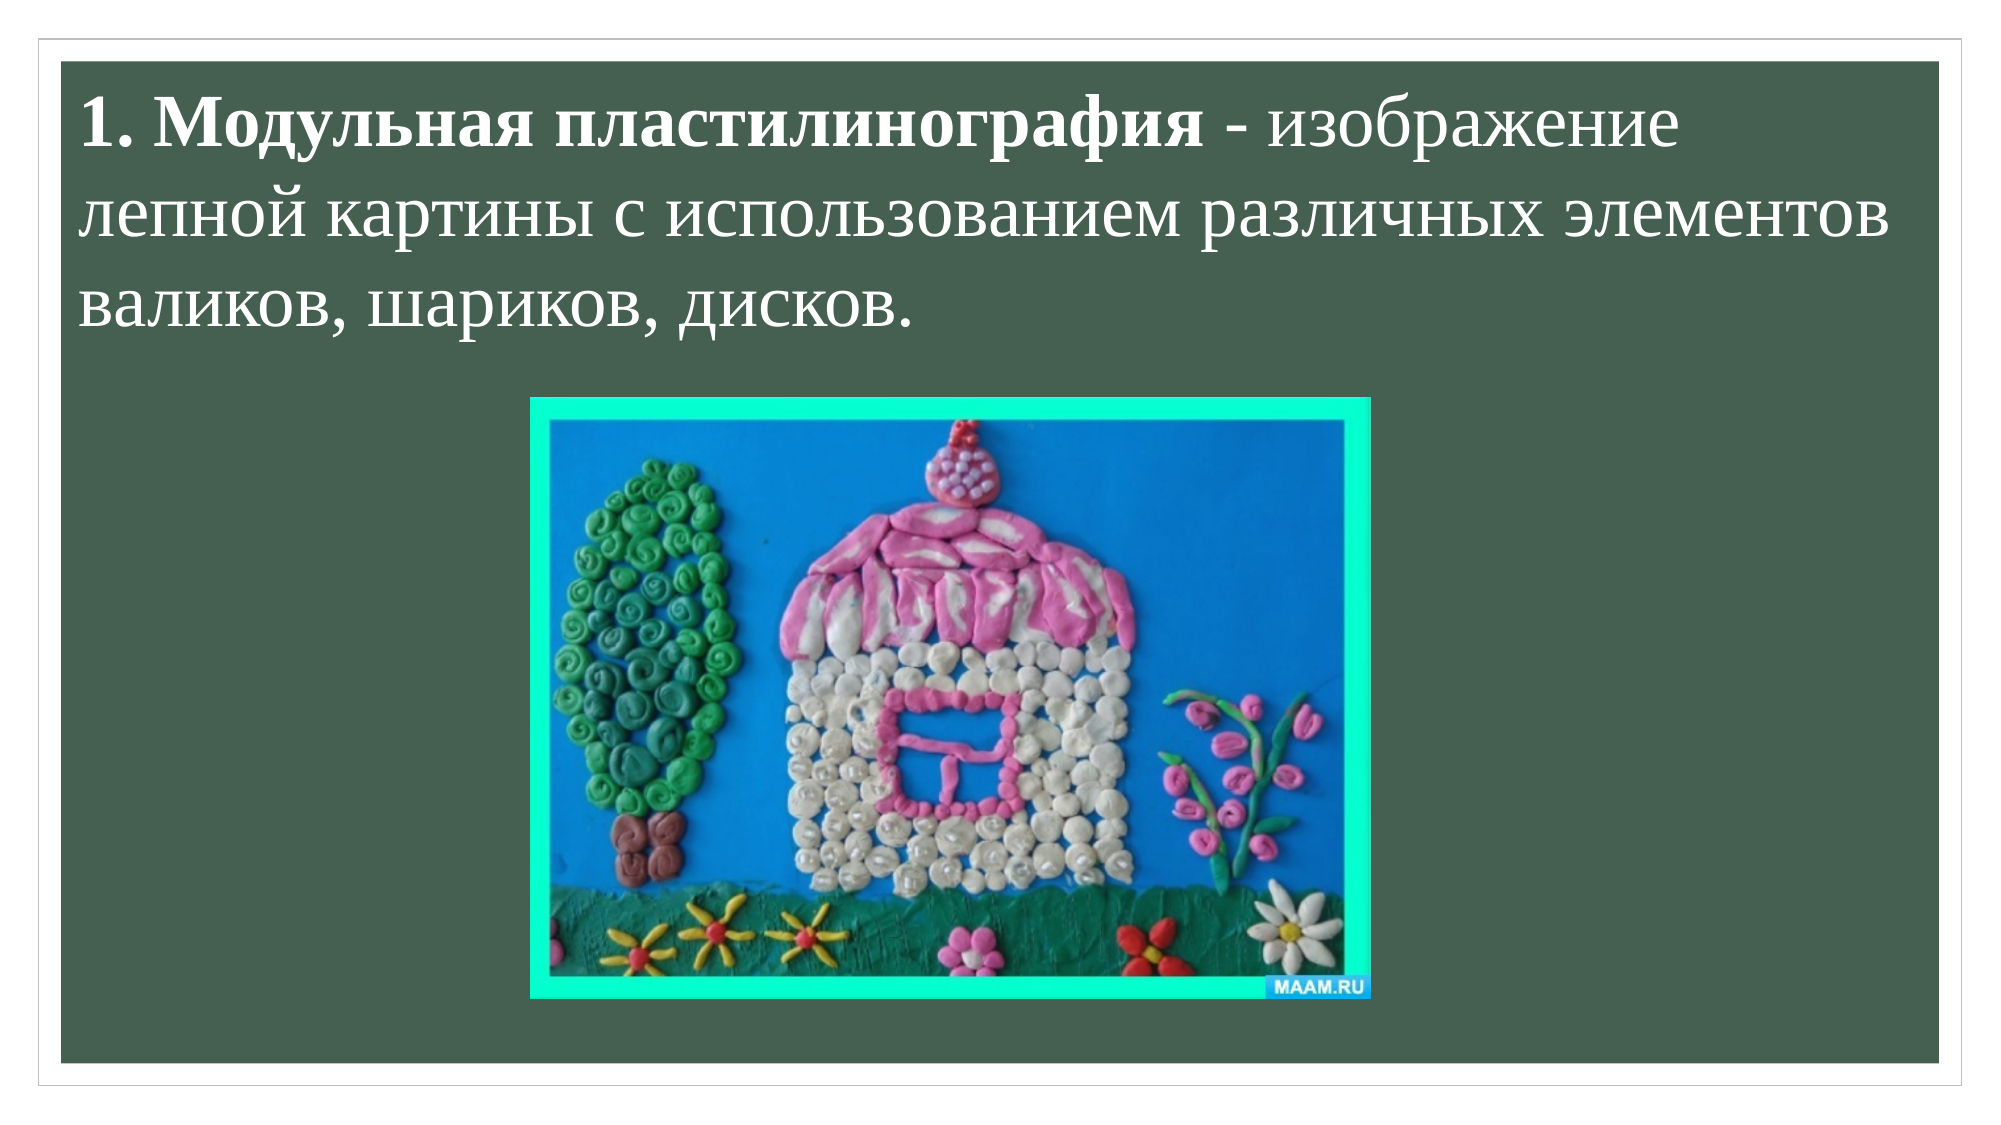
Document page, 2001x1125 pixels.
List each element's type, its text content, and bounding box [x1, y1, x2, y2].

picture [530, 397, 1371, 999]
text_box 1. Модульная пластилинография - изображение лепной картины с использованием различных элементов валиков, шариков, дисков. [64, 64, 1937, 394]
